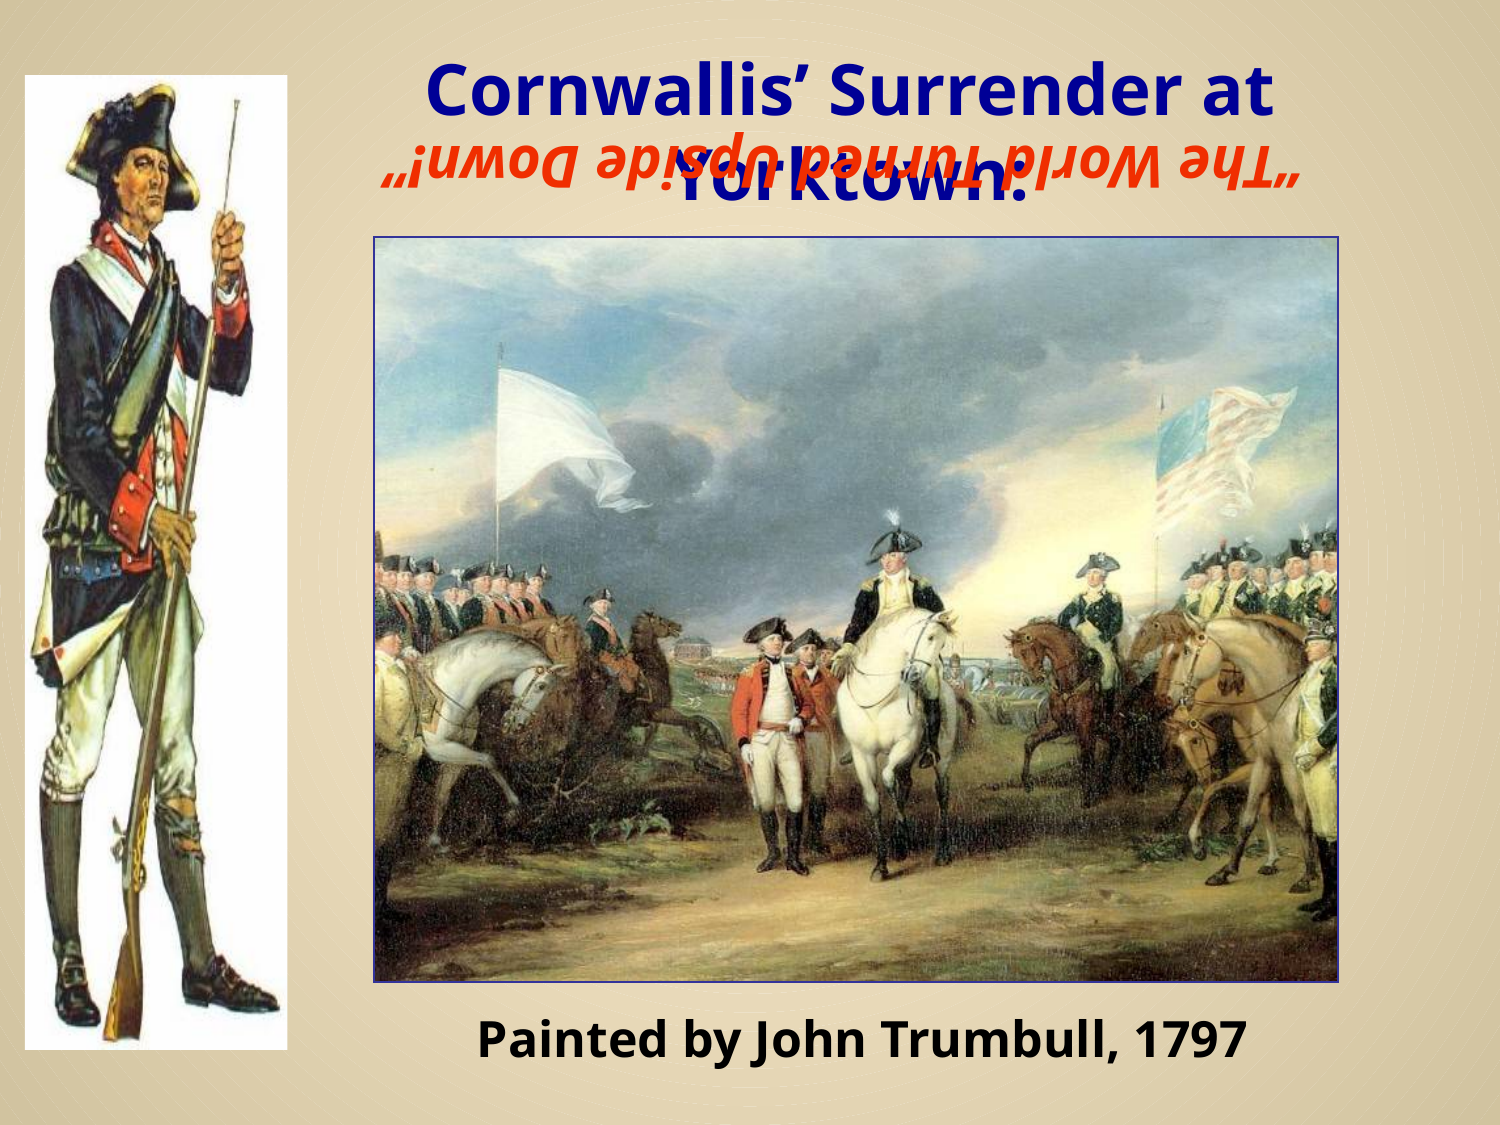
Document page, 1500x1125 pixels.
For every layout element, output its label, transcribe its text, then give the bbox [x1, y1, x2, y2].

text_box Cornwallis’ Surrender at Yorktown: [225, 37, 1475, 138]
text_box “The World Turned Upside Down!” [287, 127, 1400, 213]
picture [374, 237, 1338, 982]
picture [24, 75, 288, 1050]
text_box Painted by John Trumbull, 1797 [287, 999, 1438, 1075]
